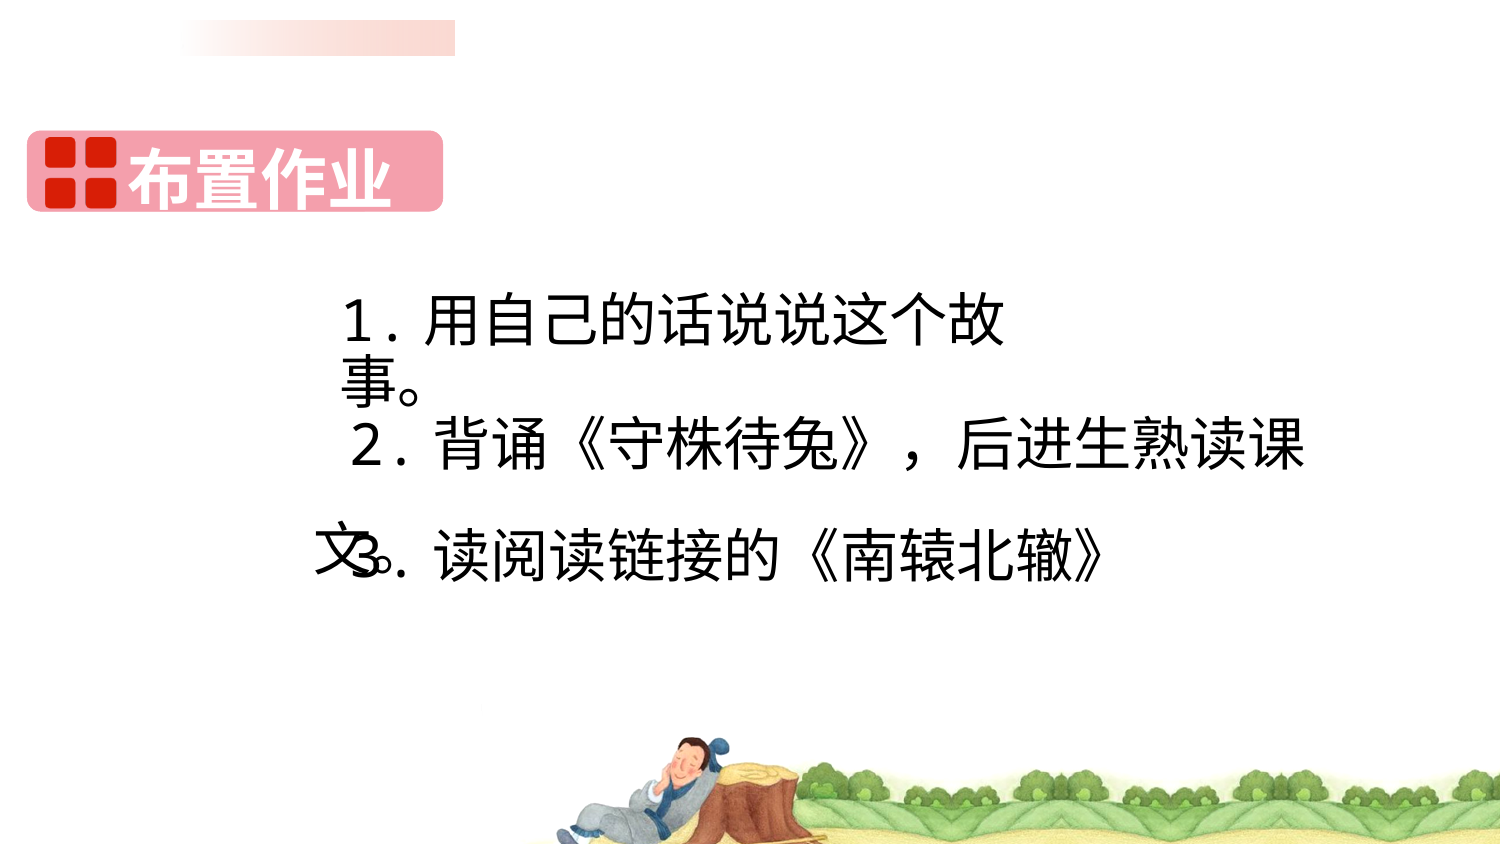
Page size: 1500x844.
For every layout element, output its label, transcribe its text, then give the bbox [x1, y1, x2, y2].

picture [468, 703, 1500, 844]
text_box [0, 18, 453, 61]
text_box [961, 101, 1356, 660]
text_box 布置作业 [112, 130, 414, 226]
text_box [38, 129, 444, 213]
text_box 2.背诵《守株待兔》，后进生熟读课文。 [298, 364, 1353, 486]
text_box [26, 130, 37, 212]
text_box 1.用自己的话说说这个故事。 [324, 283, 1137, 364]
text_box 3.读阅读链接的《南辕北辙》 [298, 476, 1327, 597]
picture [37, 130, 123, 216]
